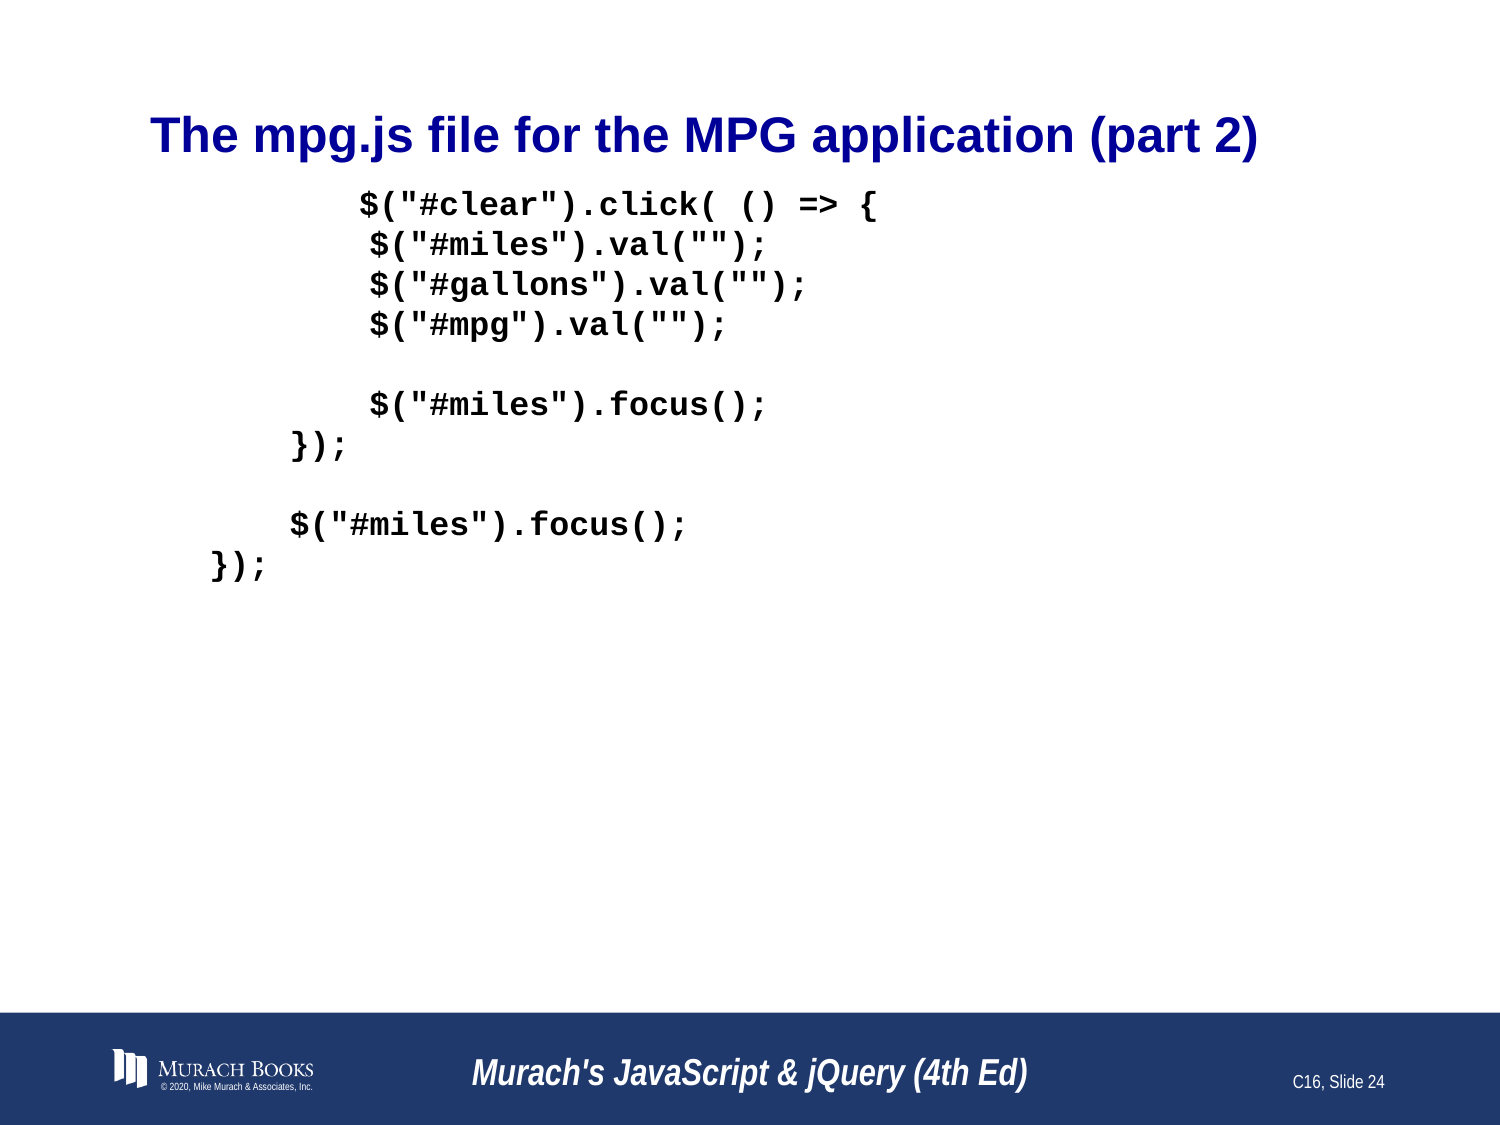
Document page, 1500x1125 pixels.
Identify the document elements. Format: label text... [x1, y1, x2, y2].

title The mpg.js file for the MPG application (part 2) [150, 102, 1350, 164]
list $("#clear").click( () => { $("#miles").val(""); $("#gallons").val(""); $("#mpg").val(""); $("#miles").focus(); }); $("#miles").focus(); }); [137, 174, 1350, 975]
footer © 2020, Mike Murach & Associates, Inc. [12, 1025, 463, 1100]
slide_number C16, Slide 24 [1087, 1025, 1400, 1100]
slide_number Murach's JavaScript & jQuery (4th Ed) [463, 1025, 1050, 1100]
